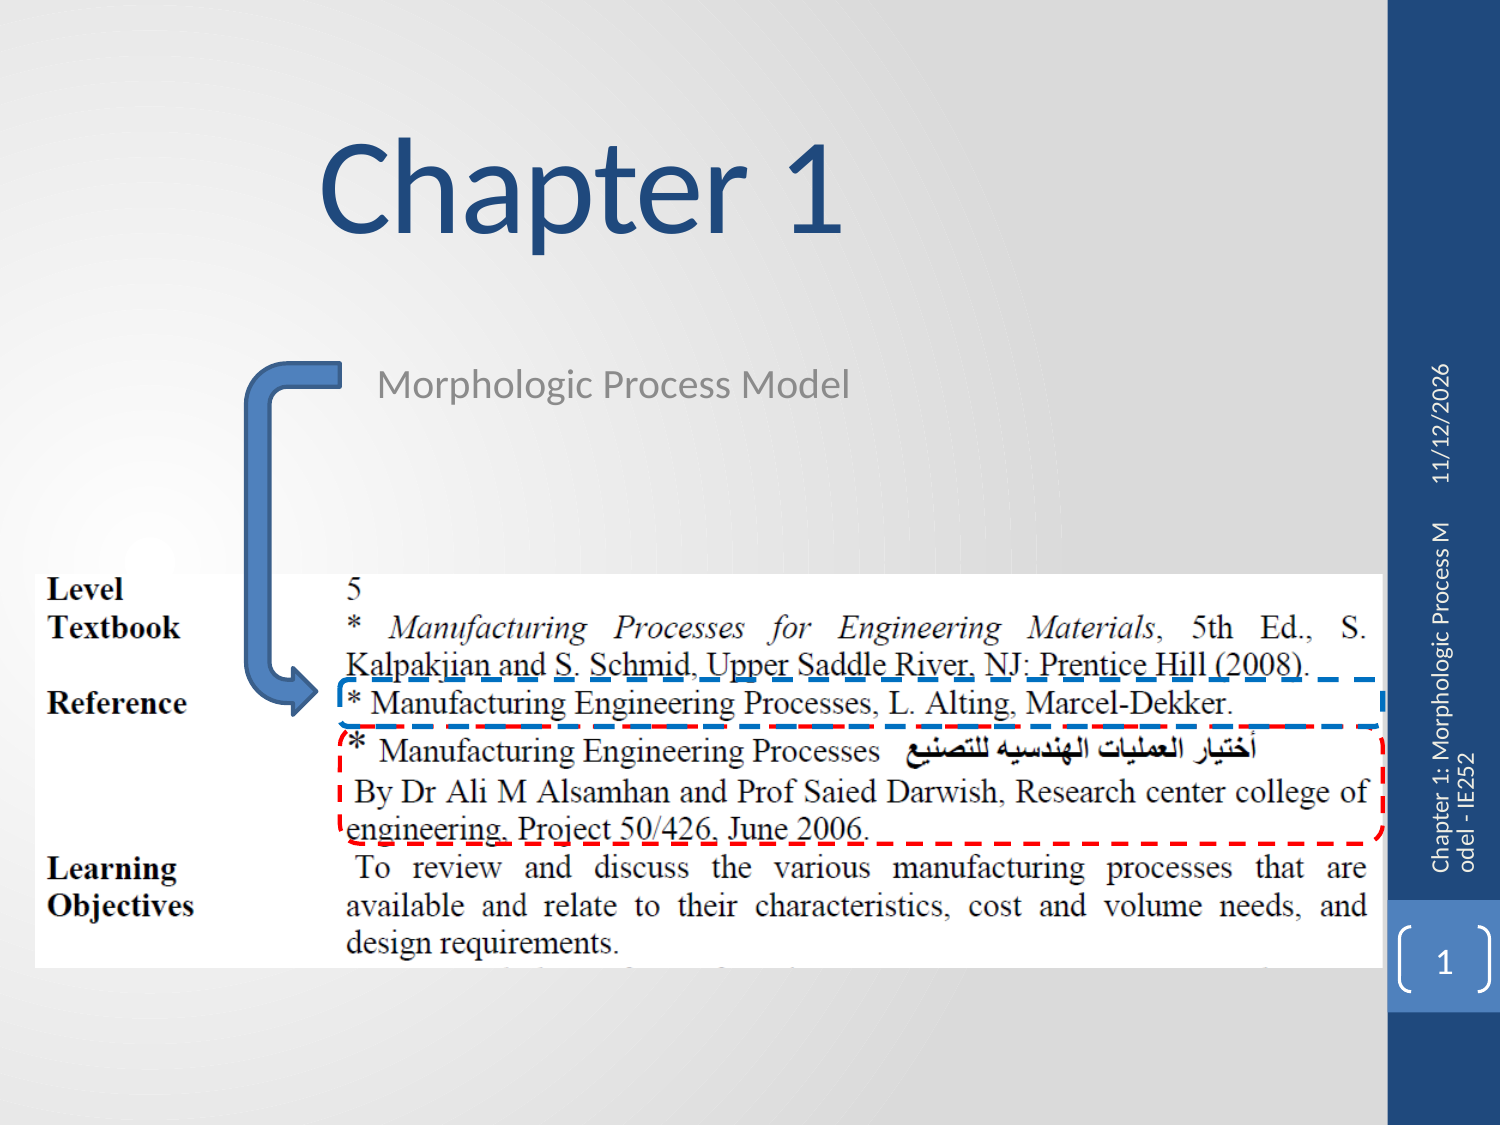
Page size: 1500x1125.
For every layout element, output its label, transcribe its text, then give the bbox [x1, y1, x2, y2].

text_box [243, 361, 342, 572]
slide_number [1408, 100, 1469, 500]
picture [34, 573, 1383, 968]
slide_number 1 [1397, 925, 1492, 994]
footer Chapter 1: Morphologic Process Model - IE252 [1408, 500, 1469, 889]
text_box Chapter 1 Morphologic Process Model [70, 246, 1346, 434]
